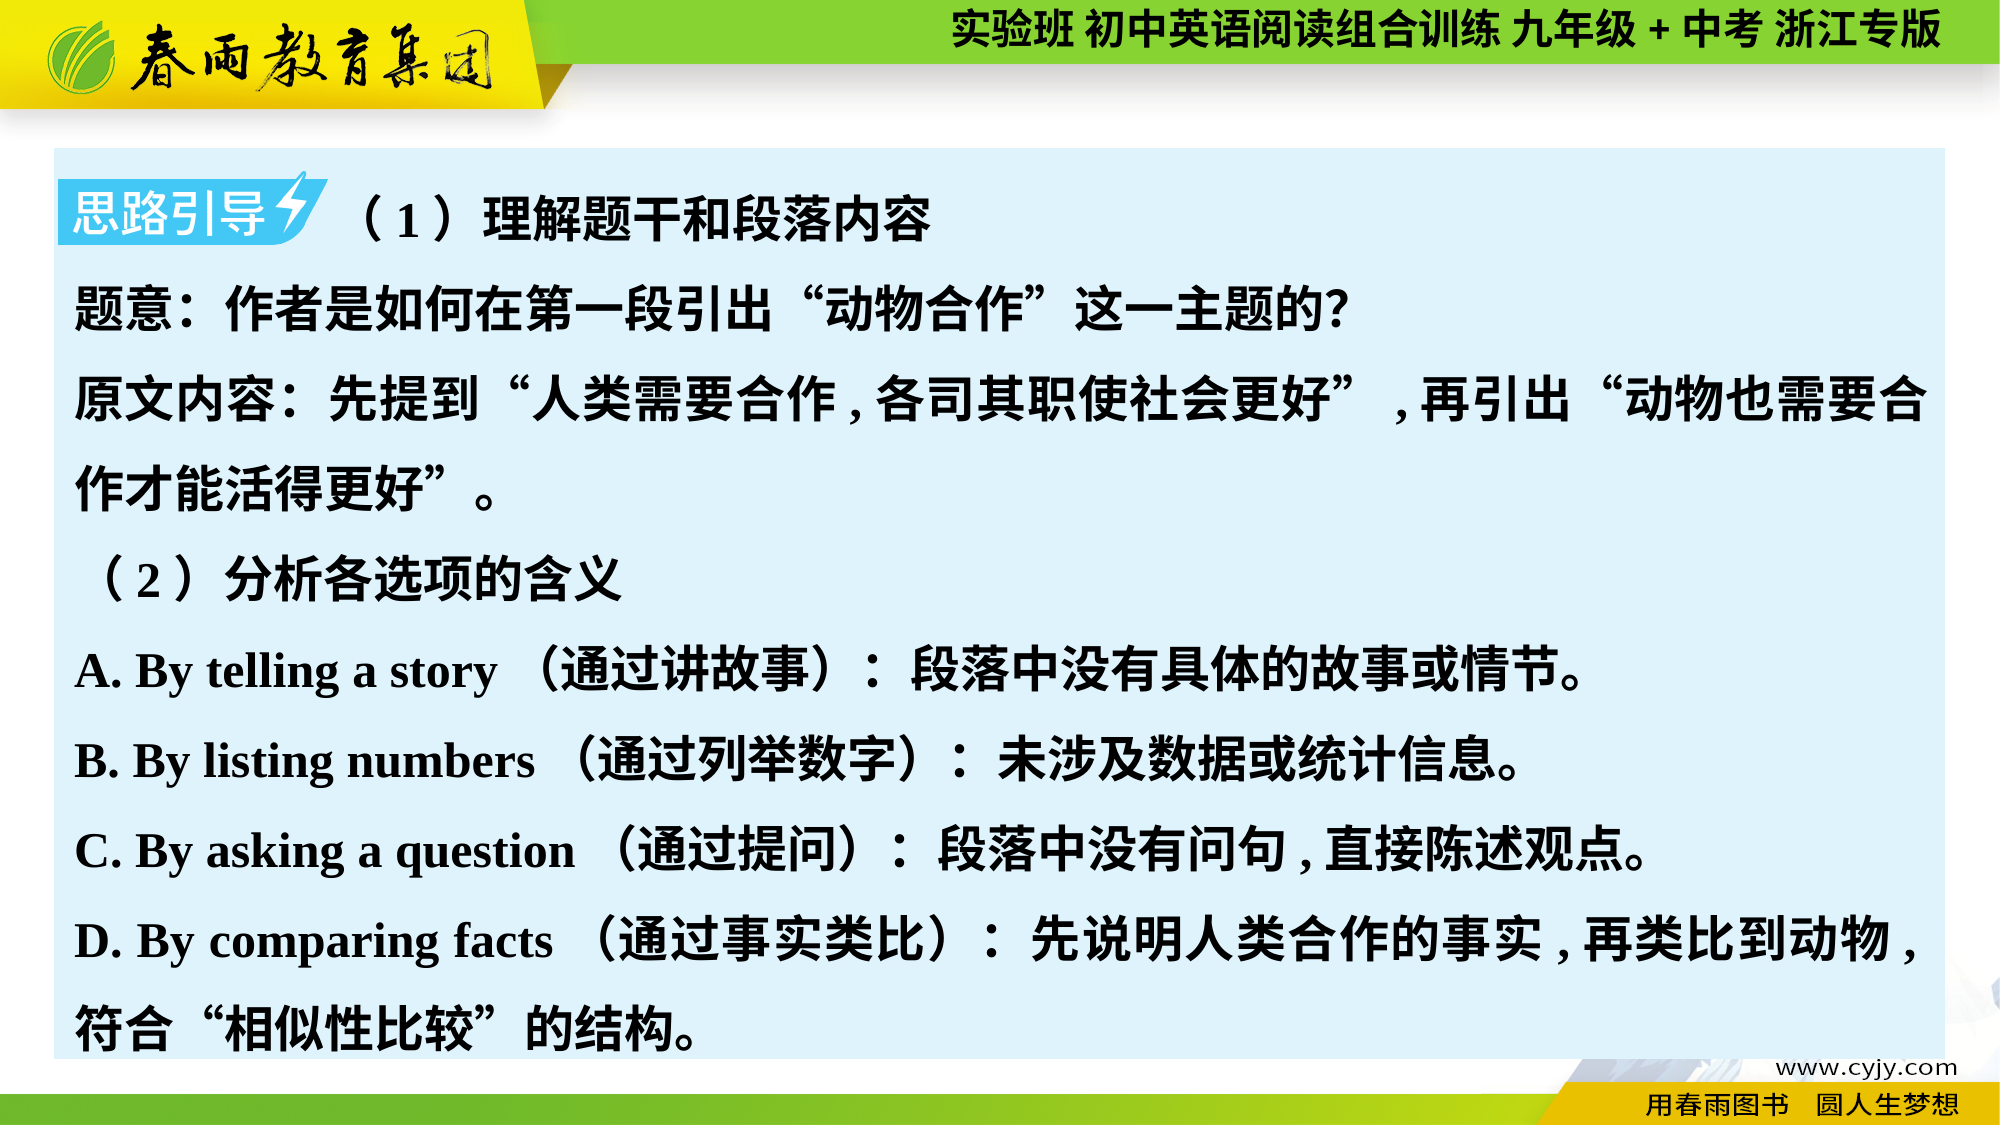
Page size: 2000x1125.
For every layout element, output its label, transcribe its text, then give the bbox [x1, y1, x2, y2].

list （1）理解题干和段落内容 题意：作者是如何在第一段引出“动物合作”这一主题的？ 原文内容：先提到“人类需要合作,各司其职使社会更好”,再引出“动物也需要合作才能活得更好”。 （2）分析各选项的含义 A. By telling a story（通过讲故事）：段落中没有具体的故事或情节。 B. By listing numbers（通过列举数字）：未涉及数据或统计信息。 C. By asking a question（通过提问）：段落中没有问句,直接陈述观点。 D. By comparing facts（通过事实类比）：先说明人类合作的事实,再类比到动物,符合“相似性比较”的结构。 [59, 1069, 1944, 1074]
picture [0, 0, 2000, 1125]
